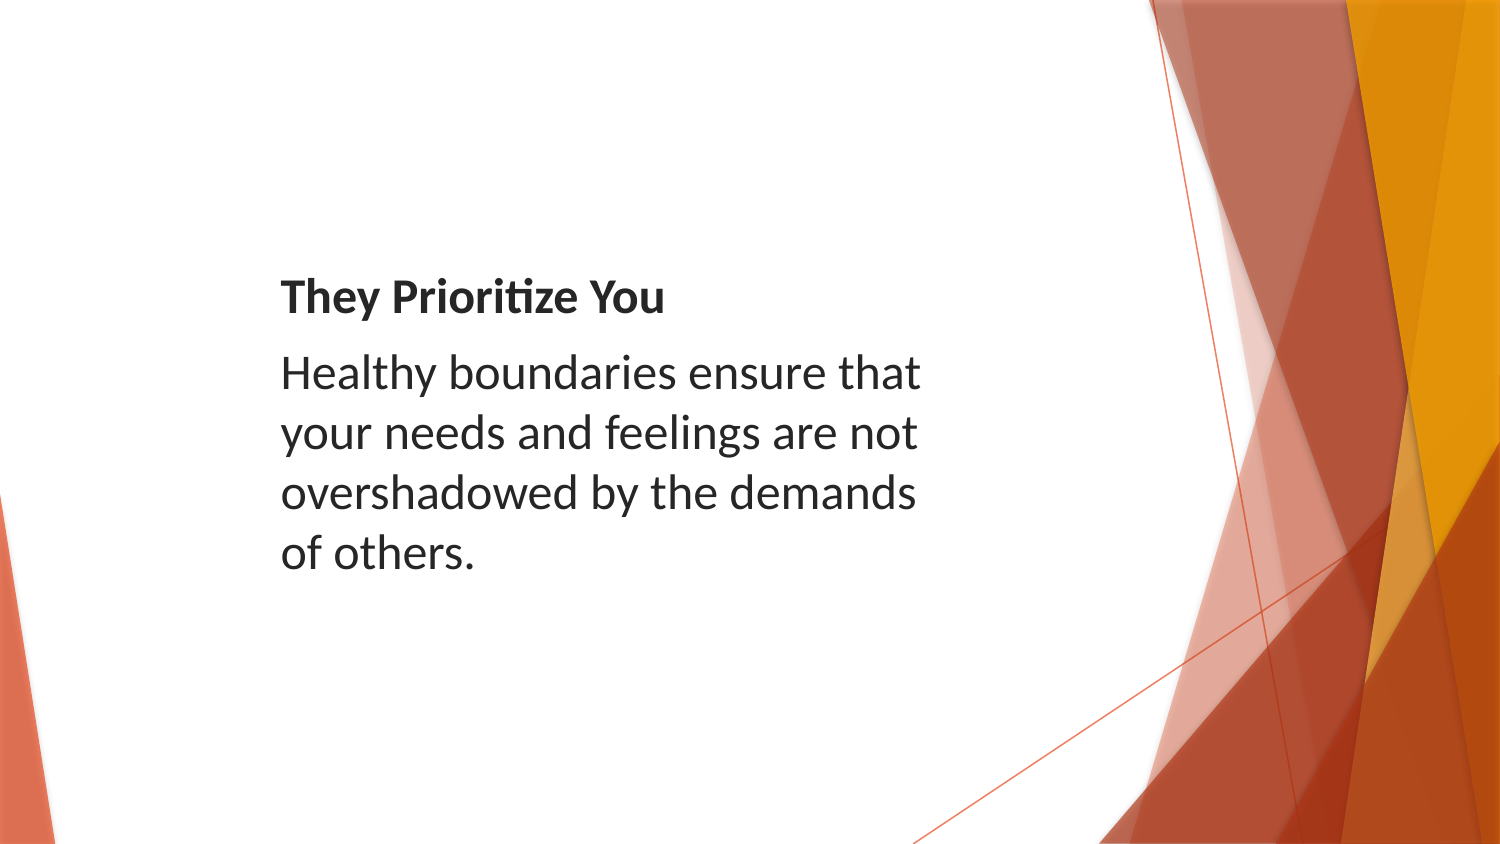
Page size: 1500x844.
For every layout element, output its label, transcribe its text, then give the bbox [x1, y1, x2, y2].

list They Prioritize You Healthy boundaries ensure that your needs and feelings are not overshadowed by the demands of others. [265, 114, 951, 729]
